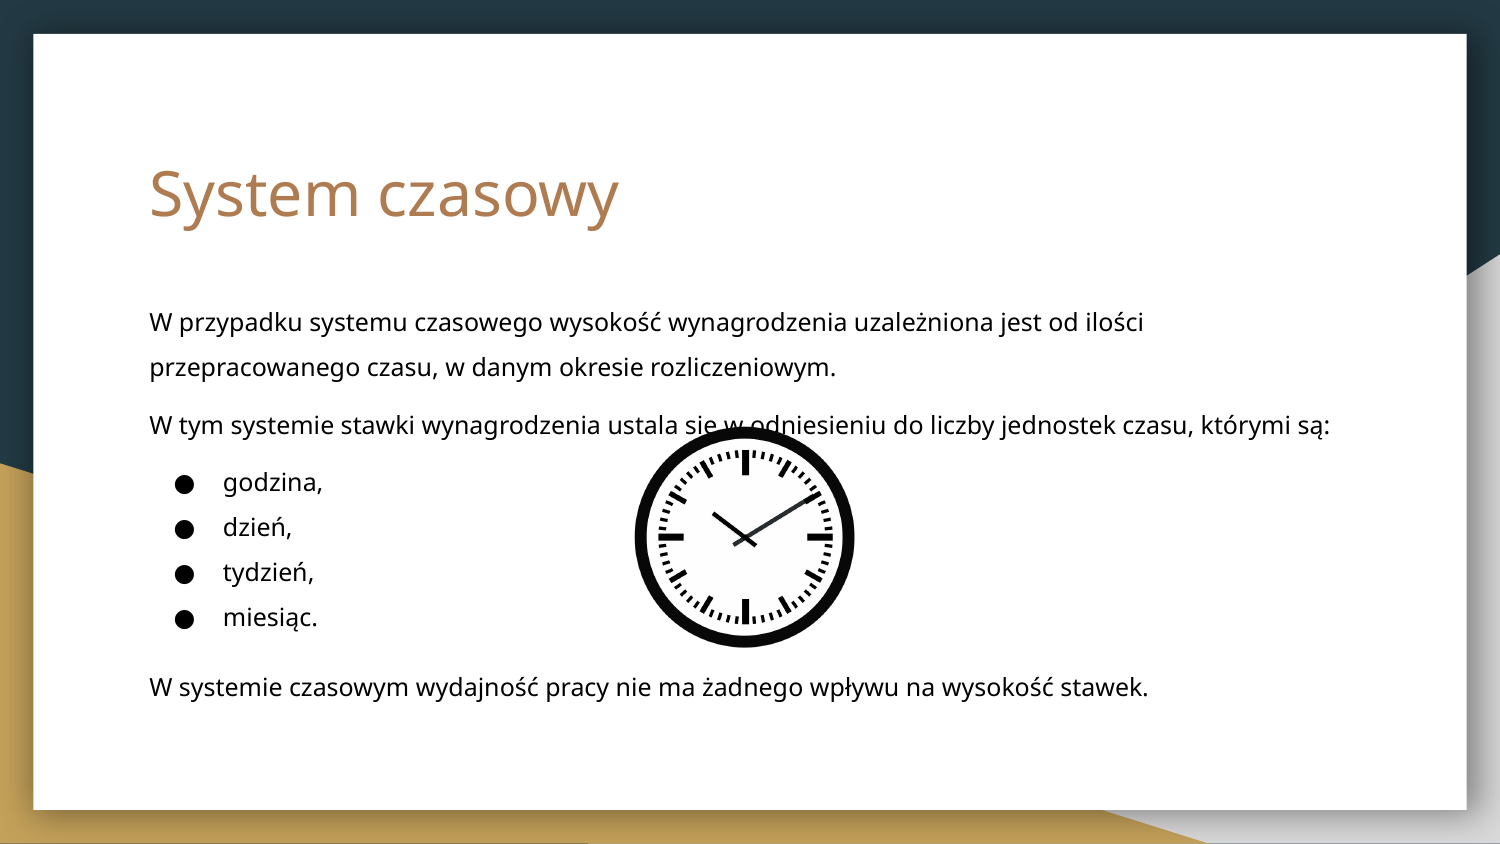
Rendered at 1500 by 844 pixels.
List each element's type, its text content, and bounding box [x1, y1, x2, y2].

picture [615, 403, 885, 673]
title System czasowy [134, 138, 1366, 276]
list W przypadku systemu czasowego wysokość wynagrodzenia uzależniona jest od ilości przepracowanego czasu, w danym okresie rozliczeniowym. W tym systemie stawki wynagrodzenia ustala się w odniesieniu do liczby jednostek czasu, którymi są: godzina, dzień, tydzień, miesiąc. W systemie czasowym wydajność pracy nie ma żadnego wpływu na wysokość stawek. [134, 276, 1366, 729]
